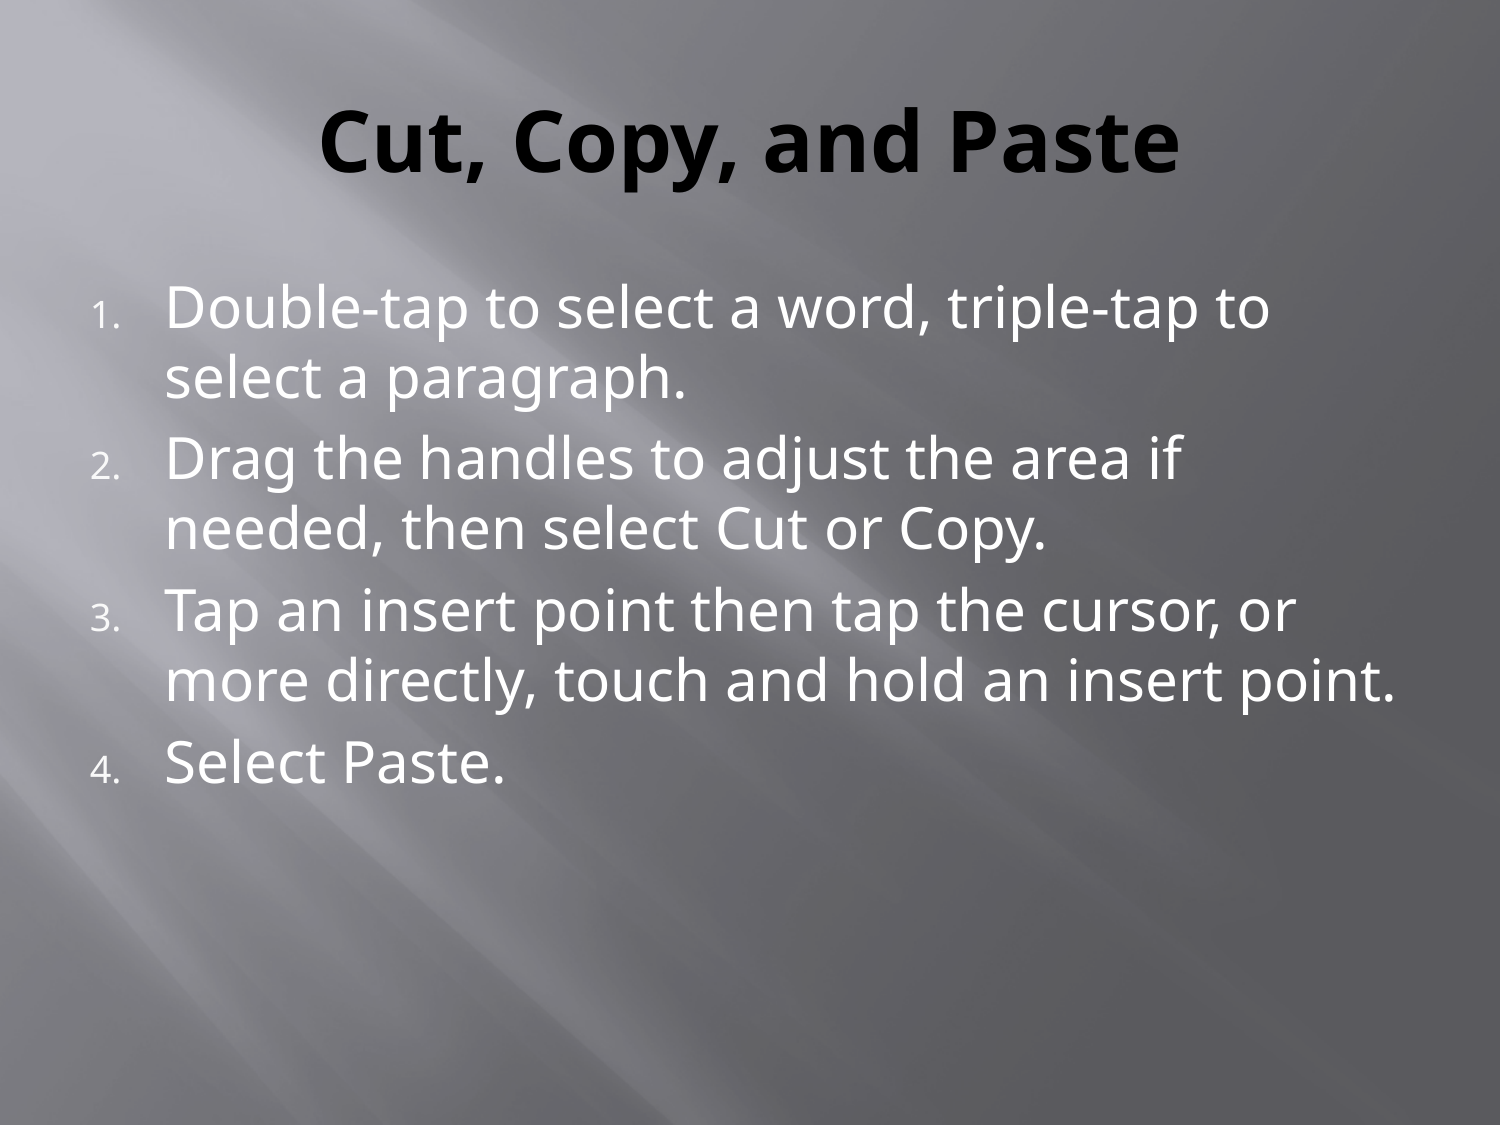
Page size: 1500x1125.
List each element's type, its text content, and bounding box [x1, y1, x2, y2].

list Double-tap to select a word, triple-tap to select a paragraph. Drag the handles to adjust the area if needed, then select Cut or Copy. Tap an insert point then tap the cursor, or more directly, touch and hold an insert point. Select Paste. [75, 262, 1425, 1035]
title Cut, Copy, and Paste [75, 45, 1425, 233]
